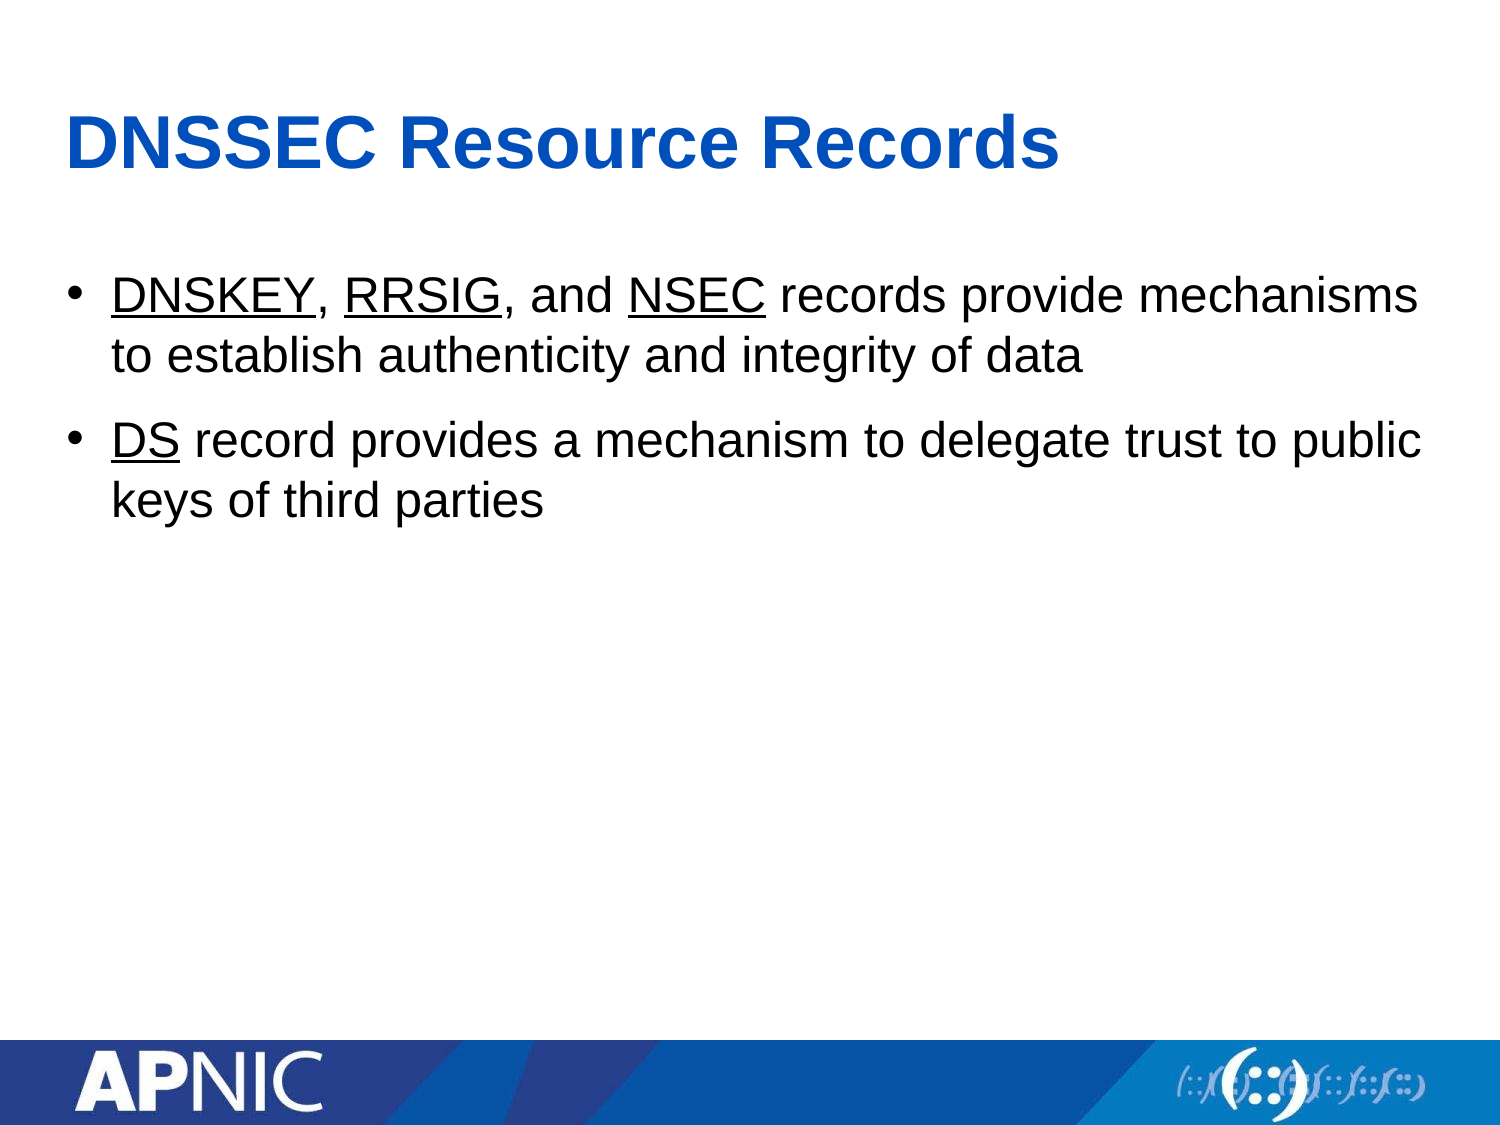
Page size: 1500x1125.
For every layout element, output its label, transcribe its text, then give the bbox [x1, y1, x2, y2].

title DNSSEC Resource Records [64, 45, 1436, 233]
list DNSKEY, RRSIG, and NSEC records provide mechanisms to establish authenticity and integrity of data DS record provides a mechanism to delegate trust to public keys of third parties [66, 262, 1437, 1012]
picture [0, 1040, 1500, 1125]
